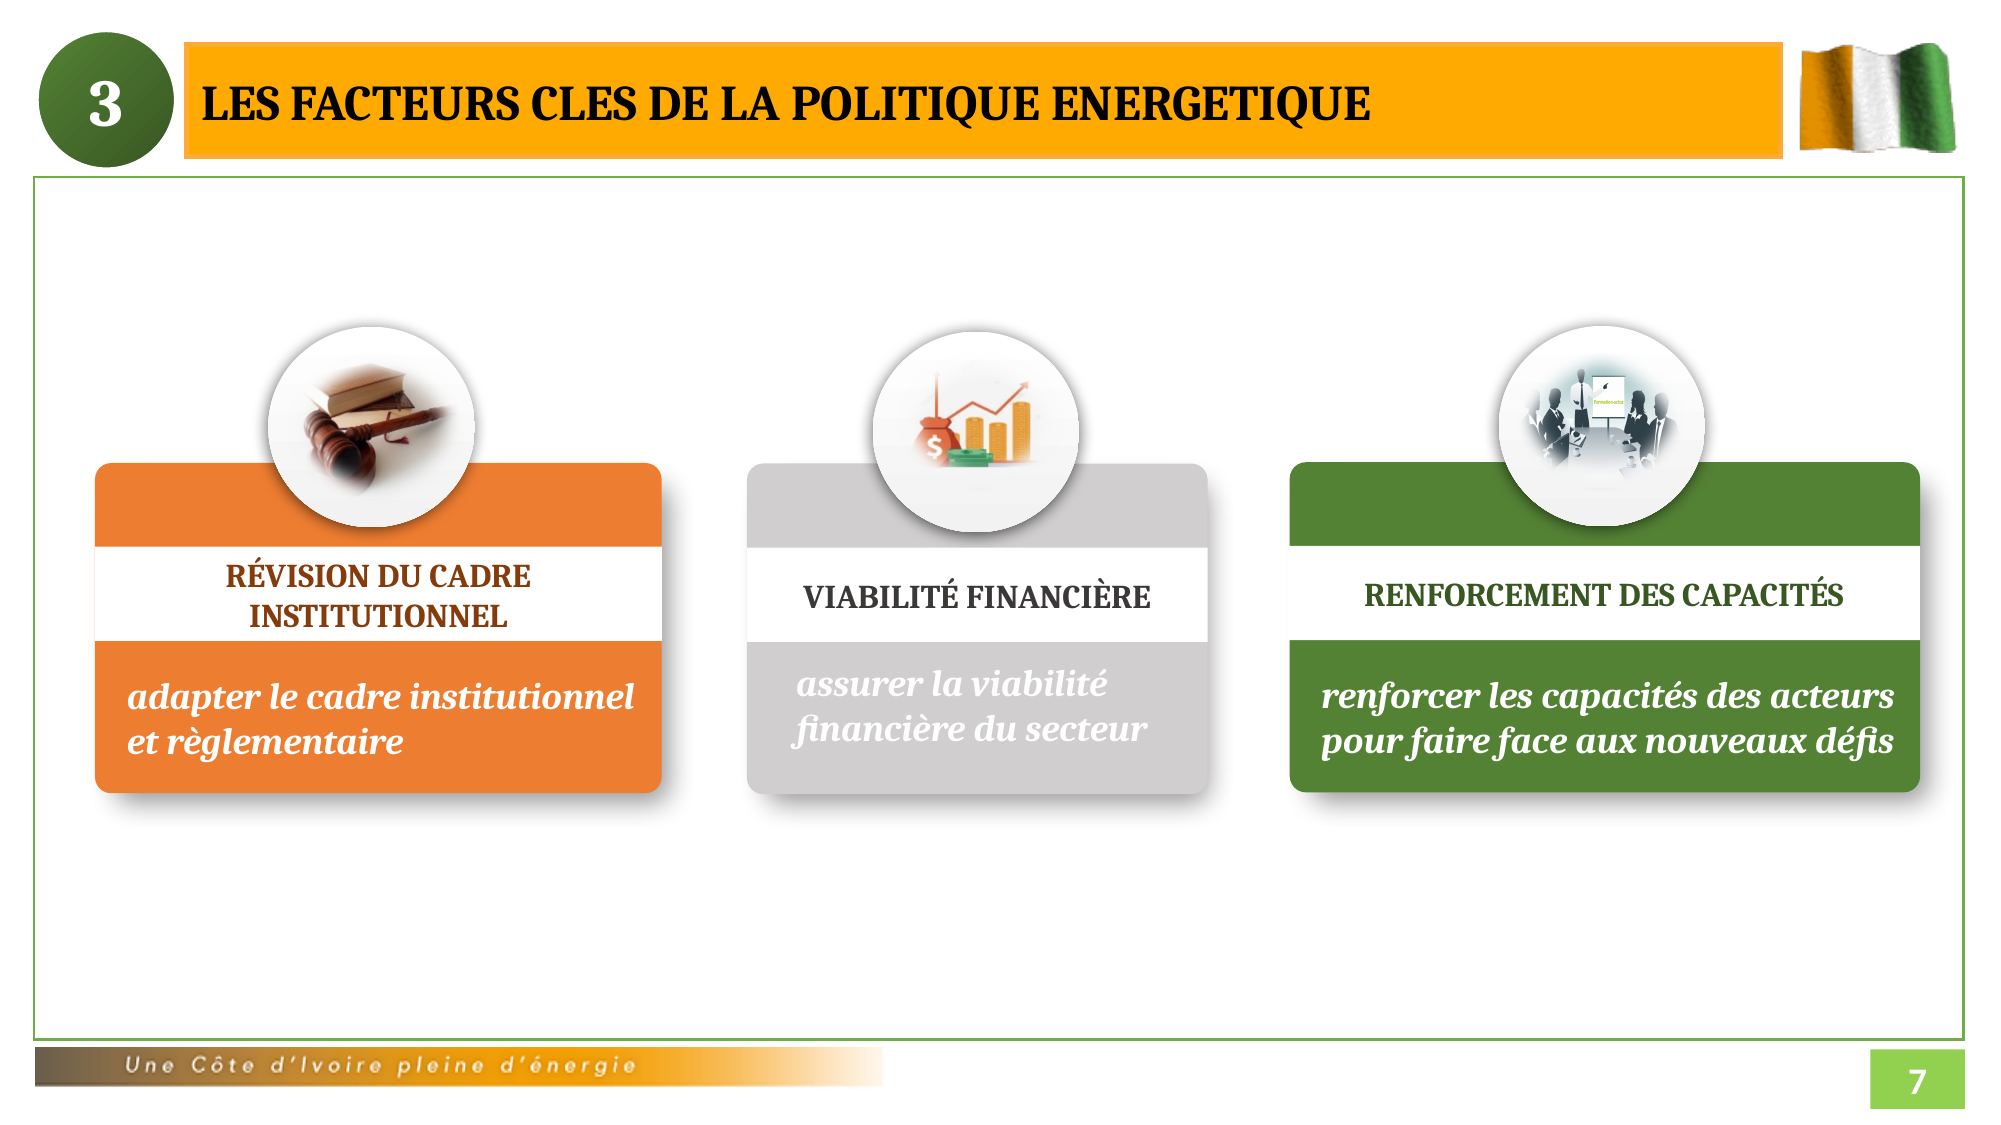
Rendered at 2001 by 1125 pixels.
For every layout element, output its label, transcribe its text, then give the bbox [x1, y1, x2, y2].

list [33, 176, 1965, 1041]
text_box 3 [35, 29, 178, 171]
title LES FACTEURS CLES DE LA POLITIQUE ENERGETIQUE [185, 43, 1782, 157]
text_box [94, 326, 662, 794]
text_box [1288, 325, 1921, 793]
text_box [746, 331, 1208, 795]
picture [1798, 43, 1964, 153]
picture [35, 1047, 883, 1090]
